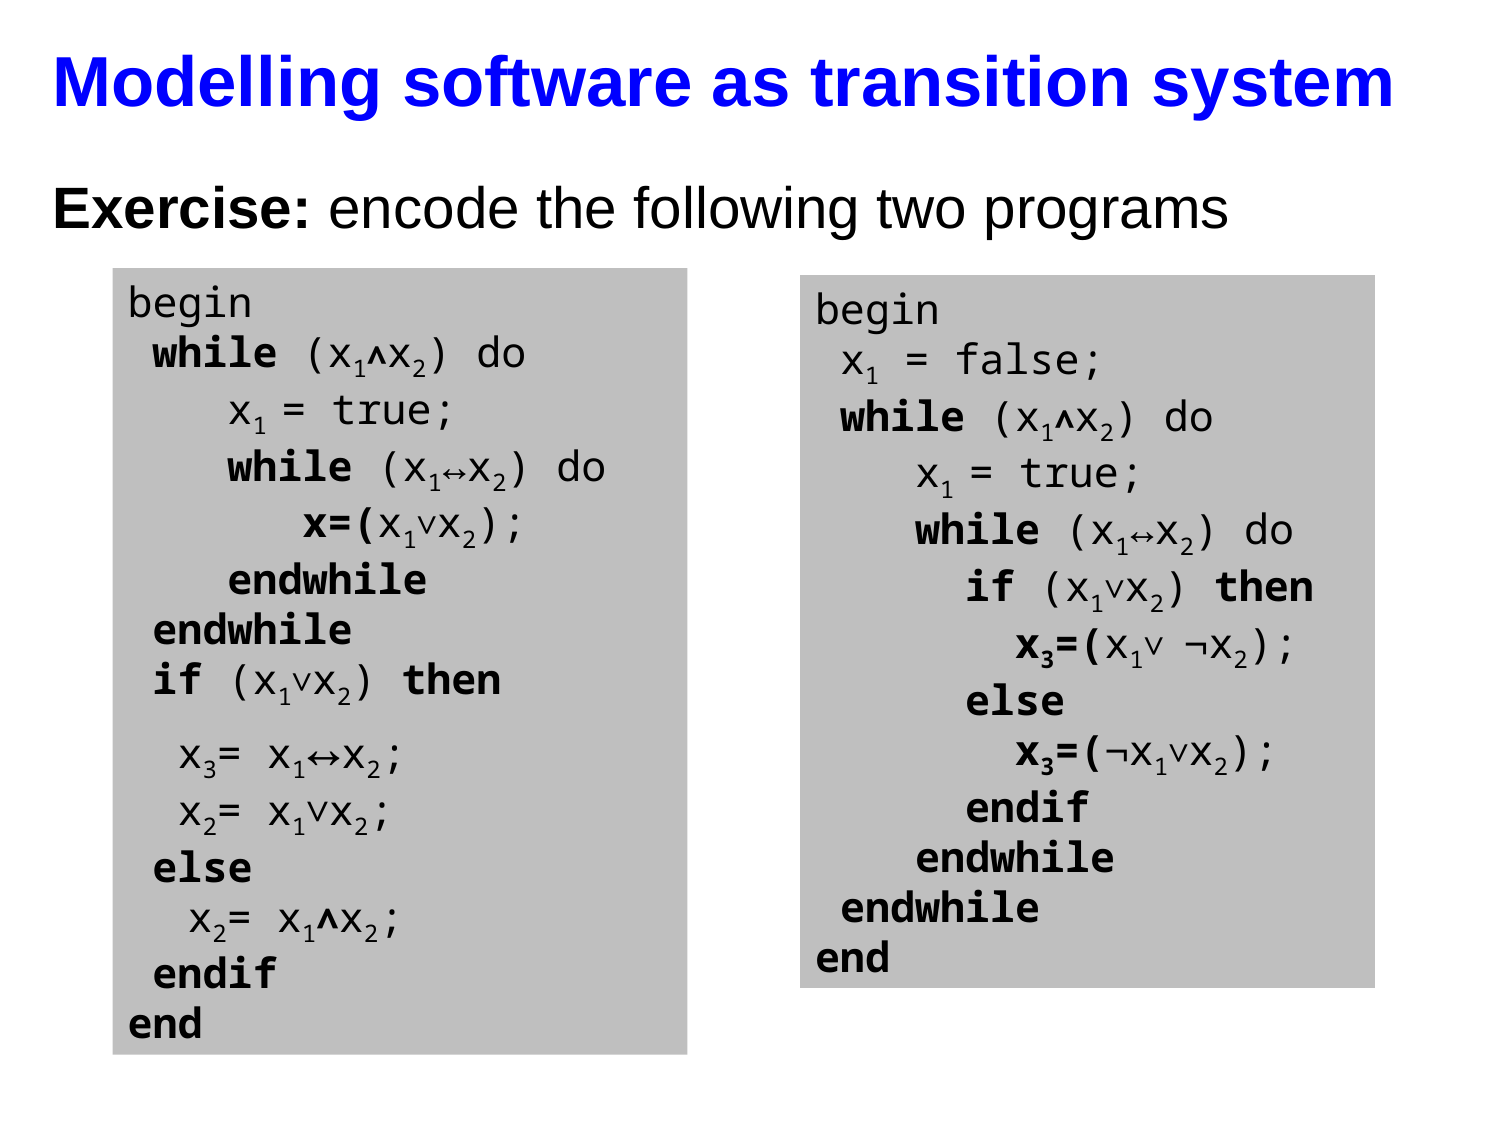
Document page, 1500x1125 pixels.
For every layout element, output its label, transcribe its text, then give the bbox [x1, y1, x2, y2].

list Exercise: encode the following two programs [37, 162, 1463, 1051]
title Modelling software as transition system [37, 19, 1463, 138]
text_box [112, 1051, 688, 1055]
